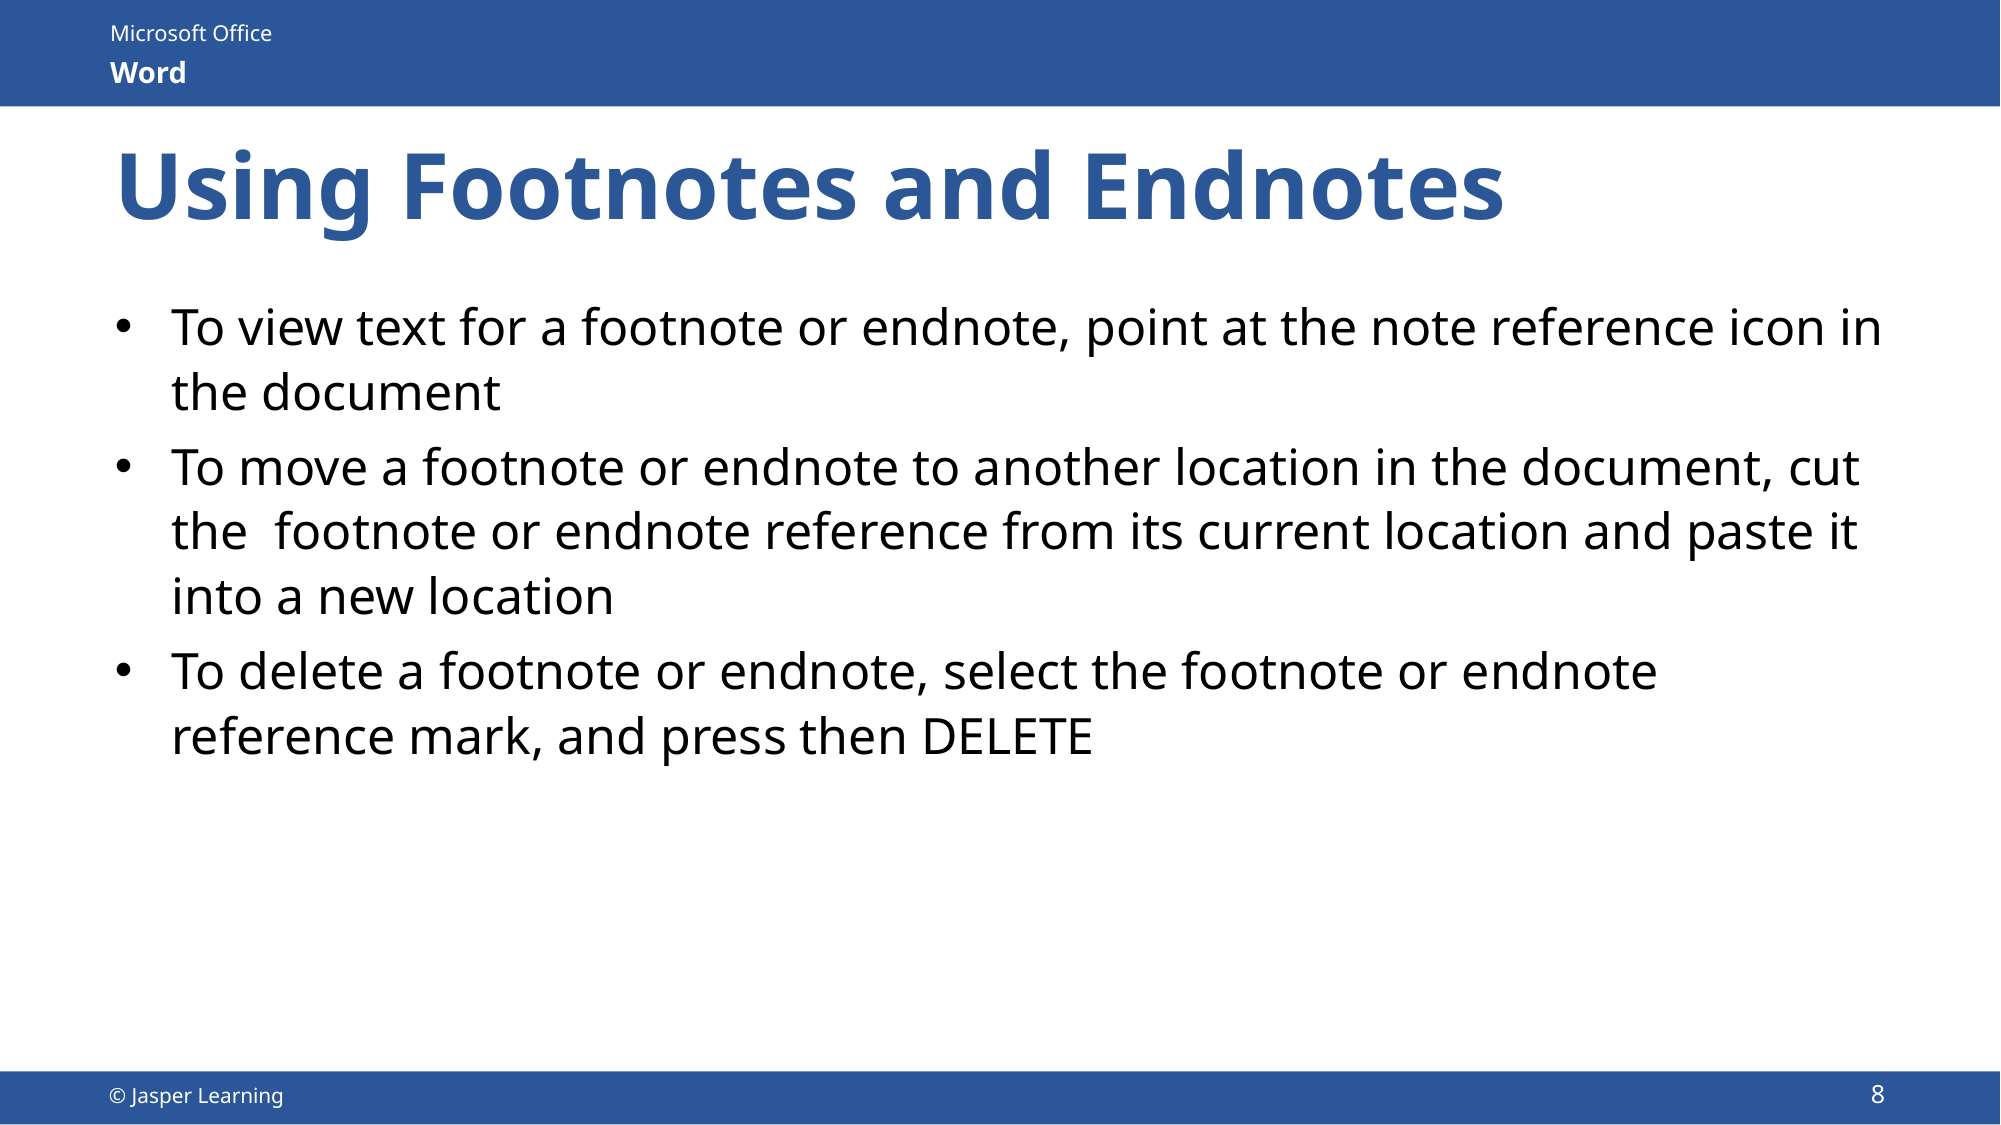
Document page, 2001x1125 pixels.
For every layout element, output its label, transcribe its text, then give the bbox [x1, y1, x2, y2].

slide_number 8 [1433, 1065, 1900, 1125]
footer © Jasper Learning [94, 1066, 769, 1125]
title Using Footnotes and Endnotes [99, 118, 1866, 248]
list To view text for a footnote or endnote, point at the note reference icon in the document To move a footnote or endnote to another location in the document, cut the footnote or endnote reference from its current location and paste it into a new location To delete a footnote or endnote, select the footnote or endnote reference mark, and press then DELETE [99, 283, 1900, 1026]
